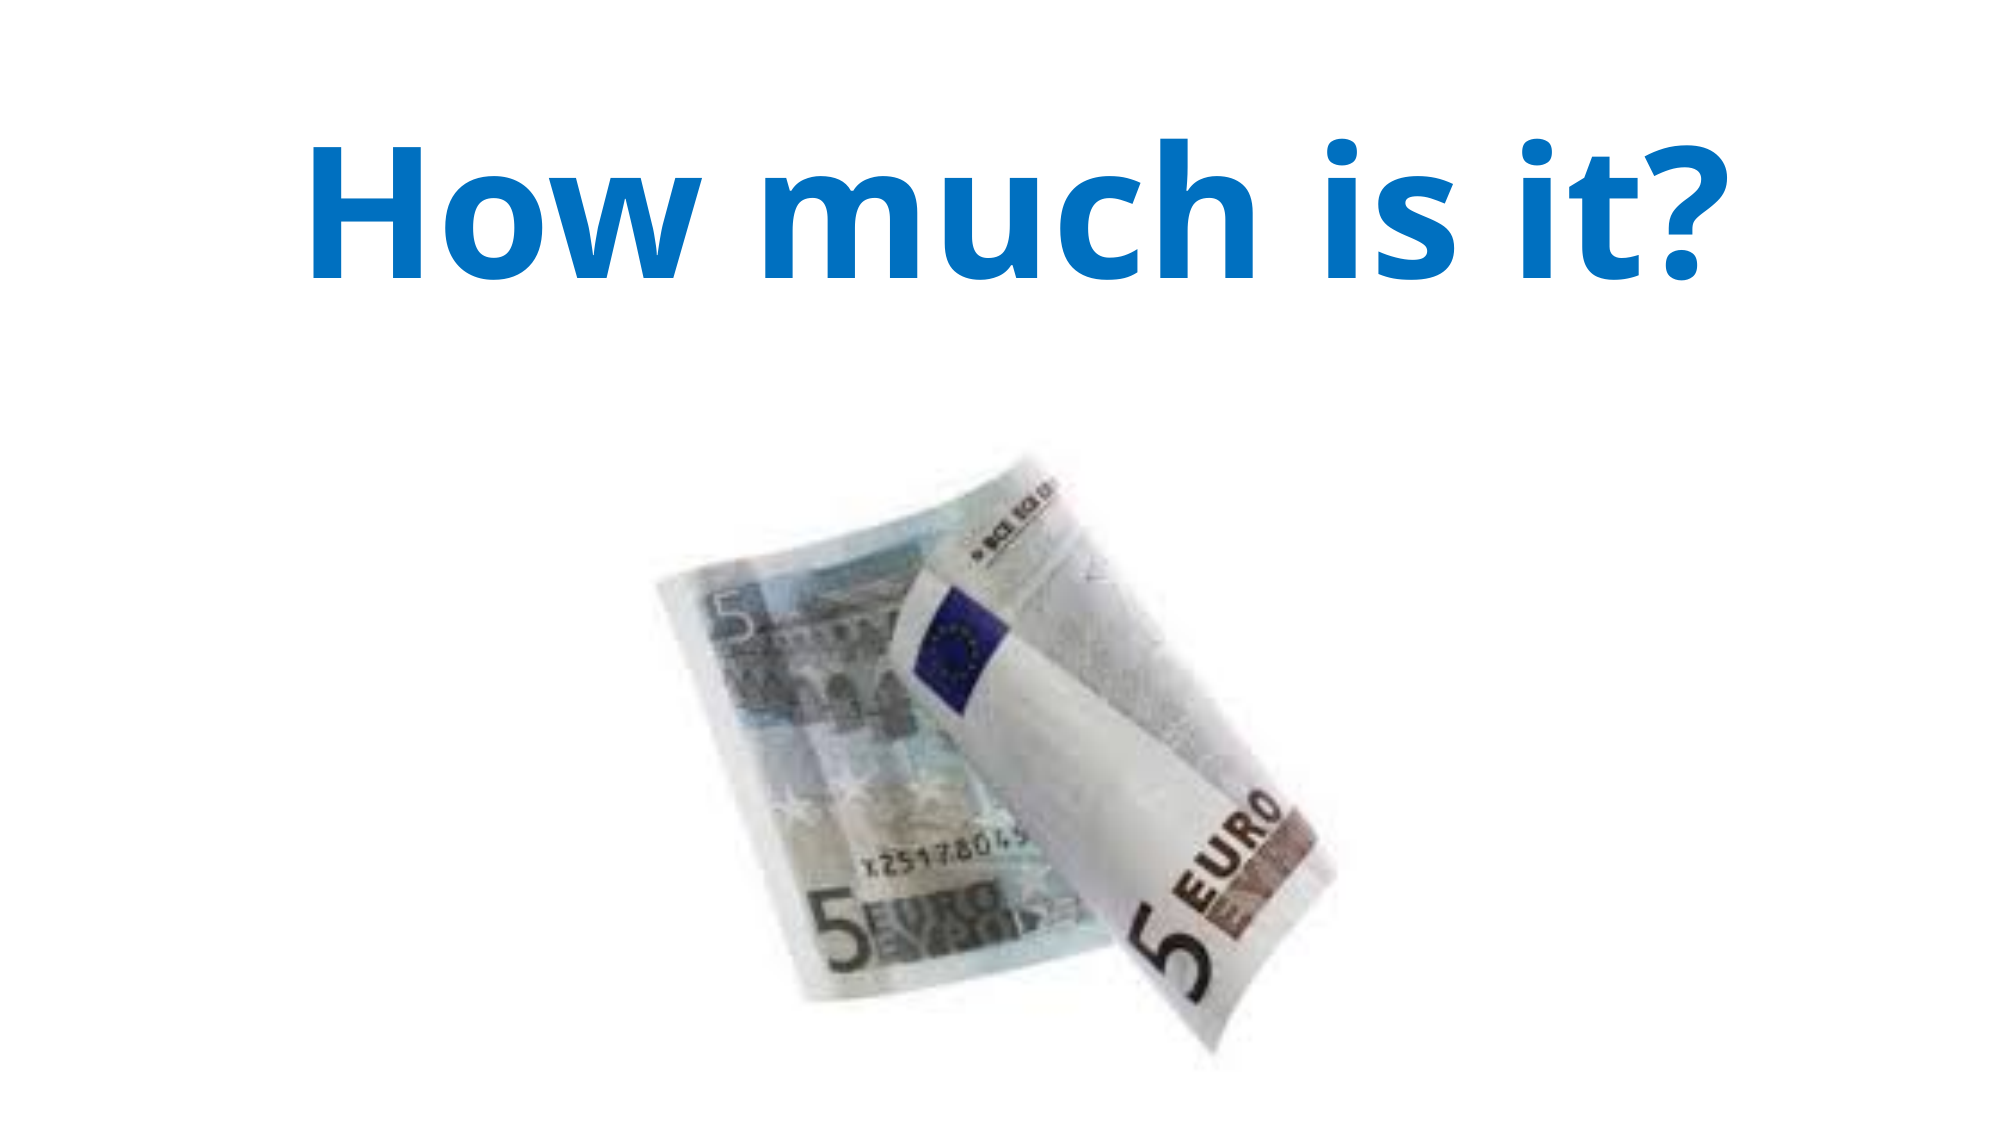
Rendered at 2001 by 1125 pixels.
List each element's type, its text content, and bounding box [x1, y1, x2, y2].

title How much is it? [152, 110, 1878, 328]
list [622, 327, 1378, 1125]
